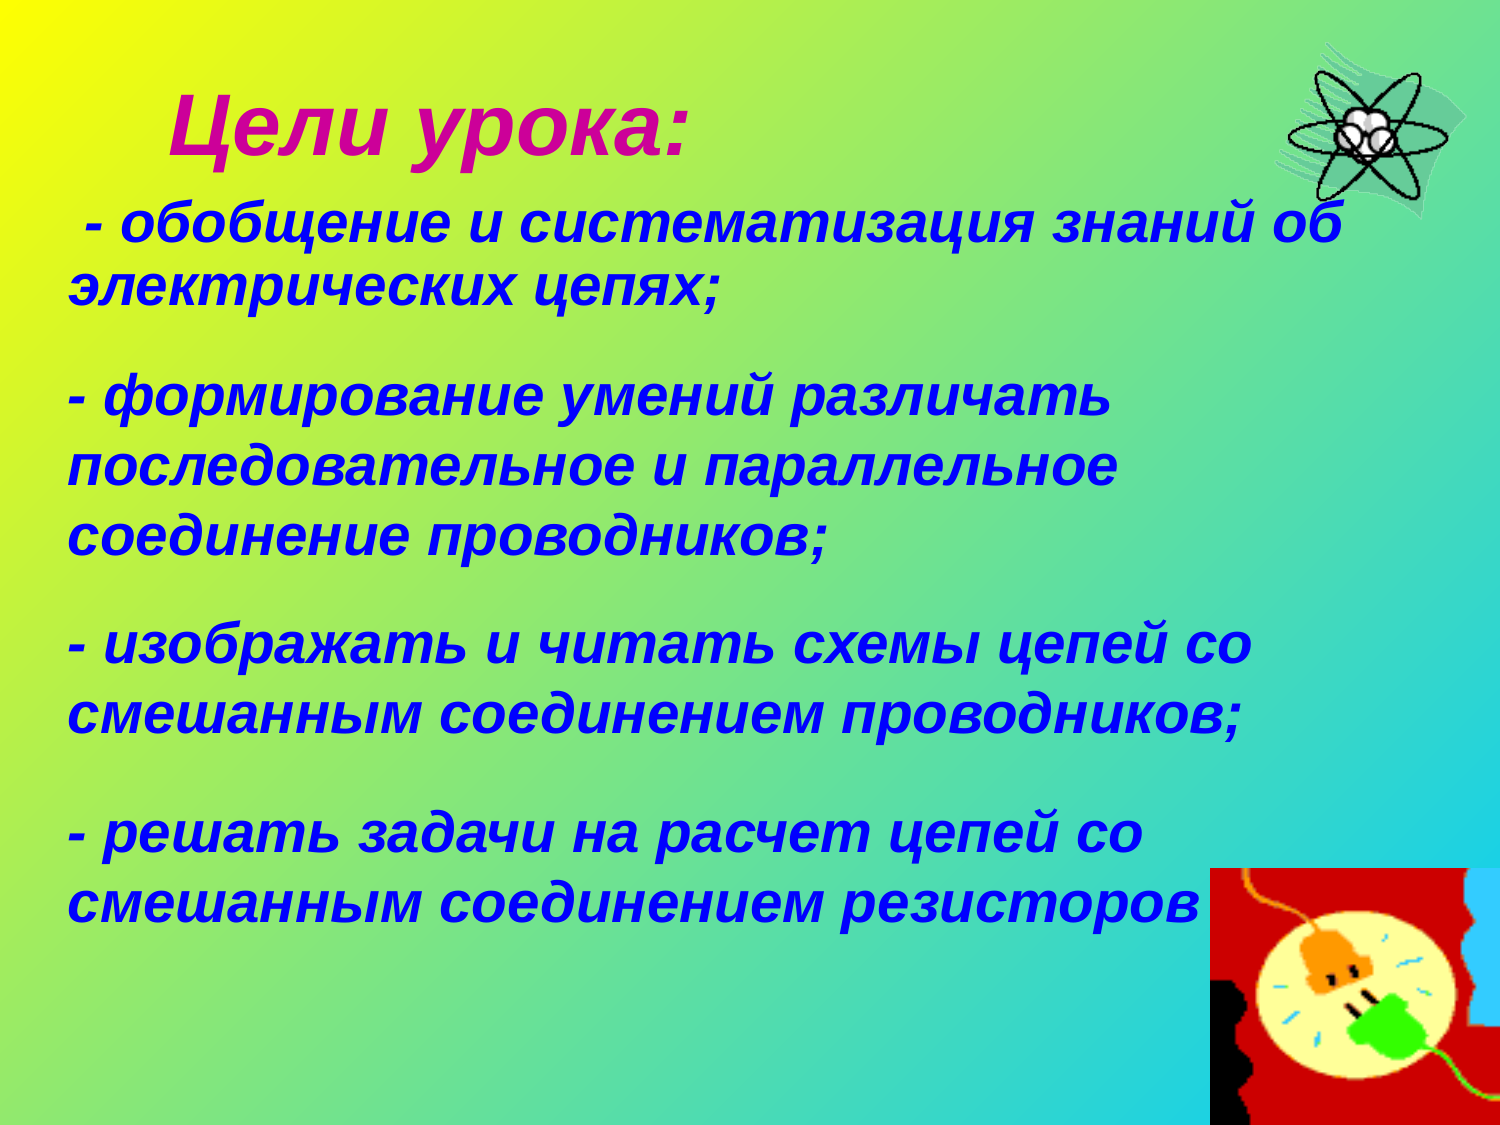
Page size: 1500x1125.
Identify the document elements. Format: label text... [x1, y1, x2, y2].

title Цели урока: [76, 125, 786, 184]
picture [1269, 30, 1471, 232]
text_box - решать задачи на расчет цепей со смешанным соединением резисторов [53, 786, 1448, 942]
picture [1210, 868, 1500, 1125]
text_box - формирование умений различать последовательное и параллельное соединение проводников; [53, 350, 1412, 575]
text_box - изображать и читать схемы цепей со смешанным соединением проводников; [53, 597, 1412, 753]
subtitle - обобщение и систематизация знаний об электрических цепях; [52, 184, 1448, 303]
